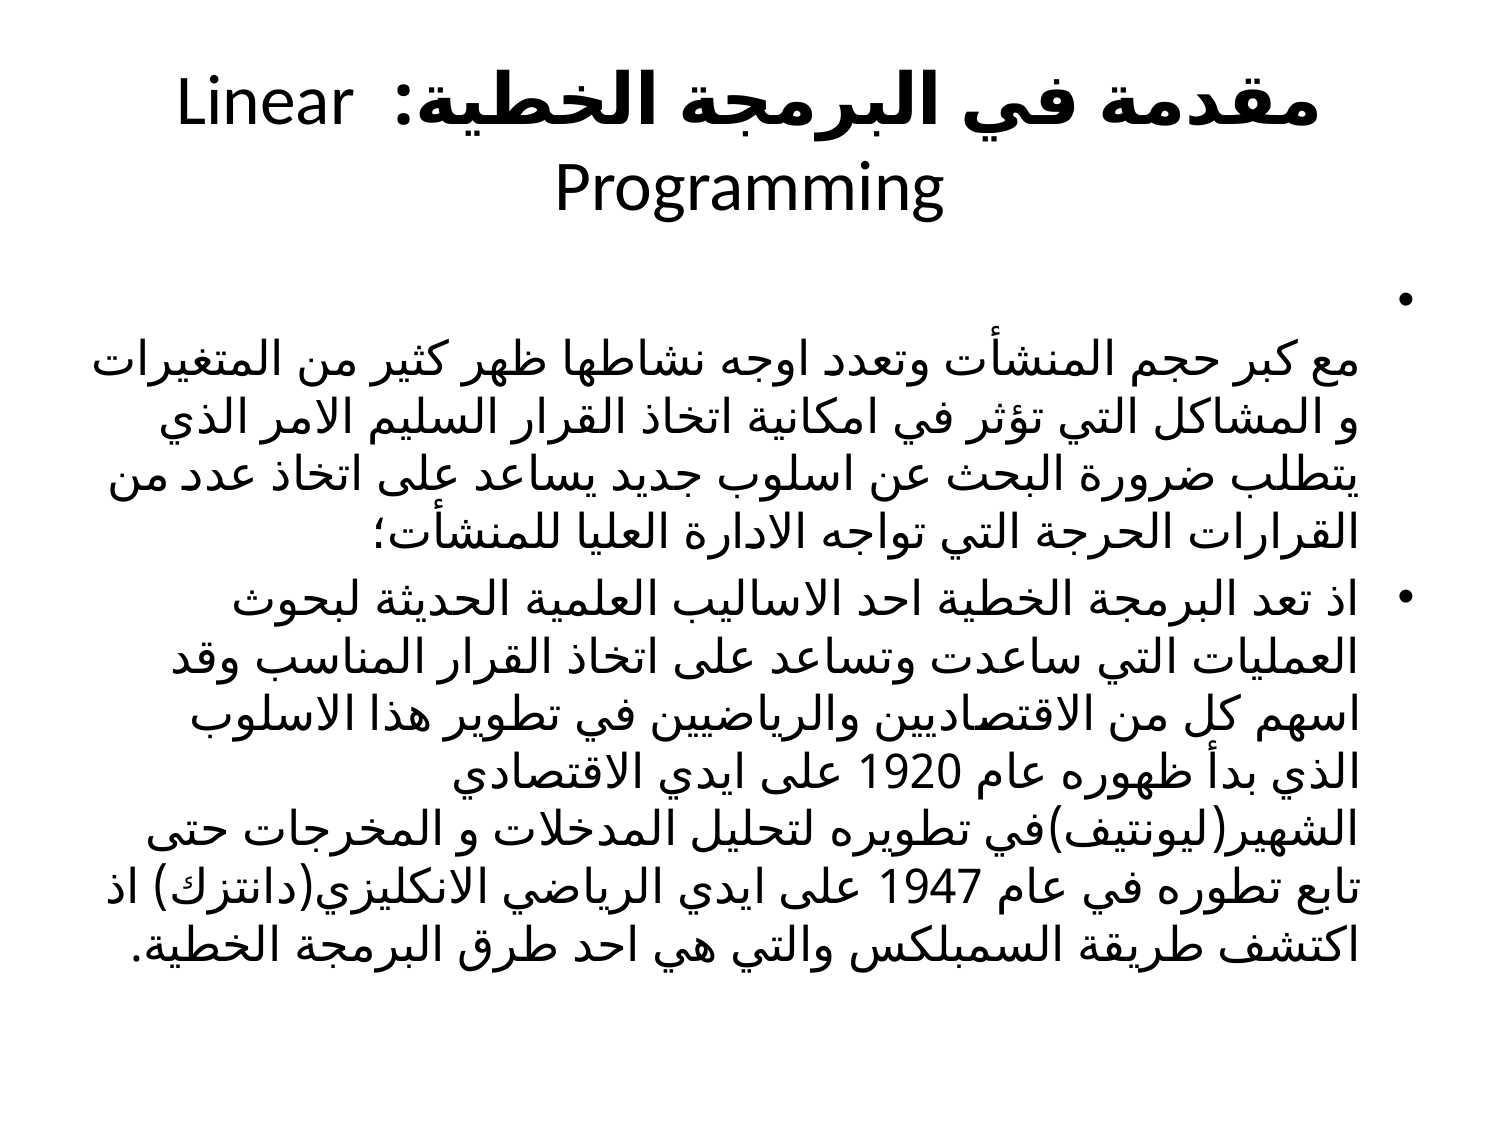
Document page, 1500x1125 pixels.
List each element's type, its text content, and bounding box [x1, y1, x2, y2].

title مقدمة في البرمجة الخطية: Linear Programming [75, 45, 1425, 233]
list مع كبر حجم المنشأت وتعدد اوجه نشاطها ظهر كثير من المتغيرات و المشاكل التي تؤثر في امكانية اتخاذ القرار السليم الامر الذي يتطلب ضرورة البحث عن اسلوب جديد يساعد على اتخاذ عدد من القرارات الحرجة التي تواجه الادارة العليا للمنشأت؛ اذ تعد البرمجة الخطية احد الاساليب العلمية الحديثة لبحوث العمليات التي ساعدت وتساعد على اتخاذ القرار المناسب وقد اسهم كل من الاقتصاديين والرياضيين في تطوير هذا الاسلوب الذي بدأ ظهوره عام 1920 على ايدي الاقتصادي الشهير(ليونتيف)في تطويره لتحليل المدخلات و المخرجات حتى تابع تطوره في عام 1947 على ايدي الرياضي الانكليزي(دانتزك) اذ اكتشف طريقة السمبلكس والتي هي احد طرق البرمجة الخطية. [75, 262, 1425, 1005]
